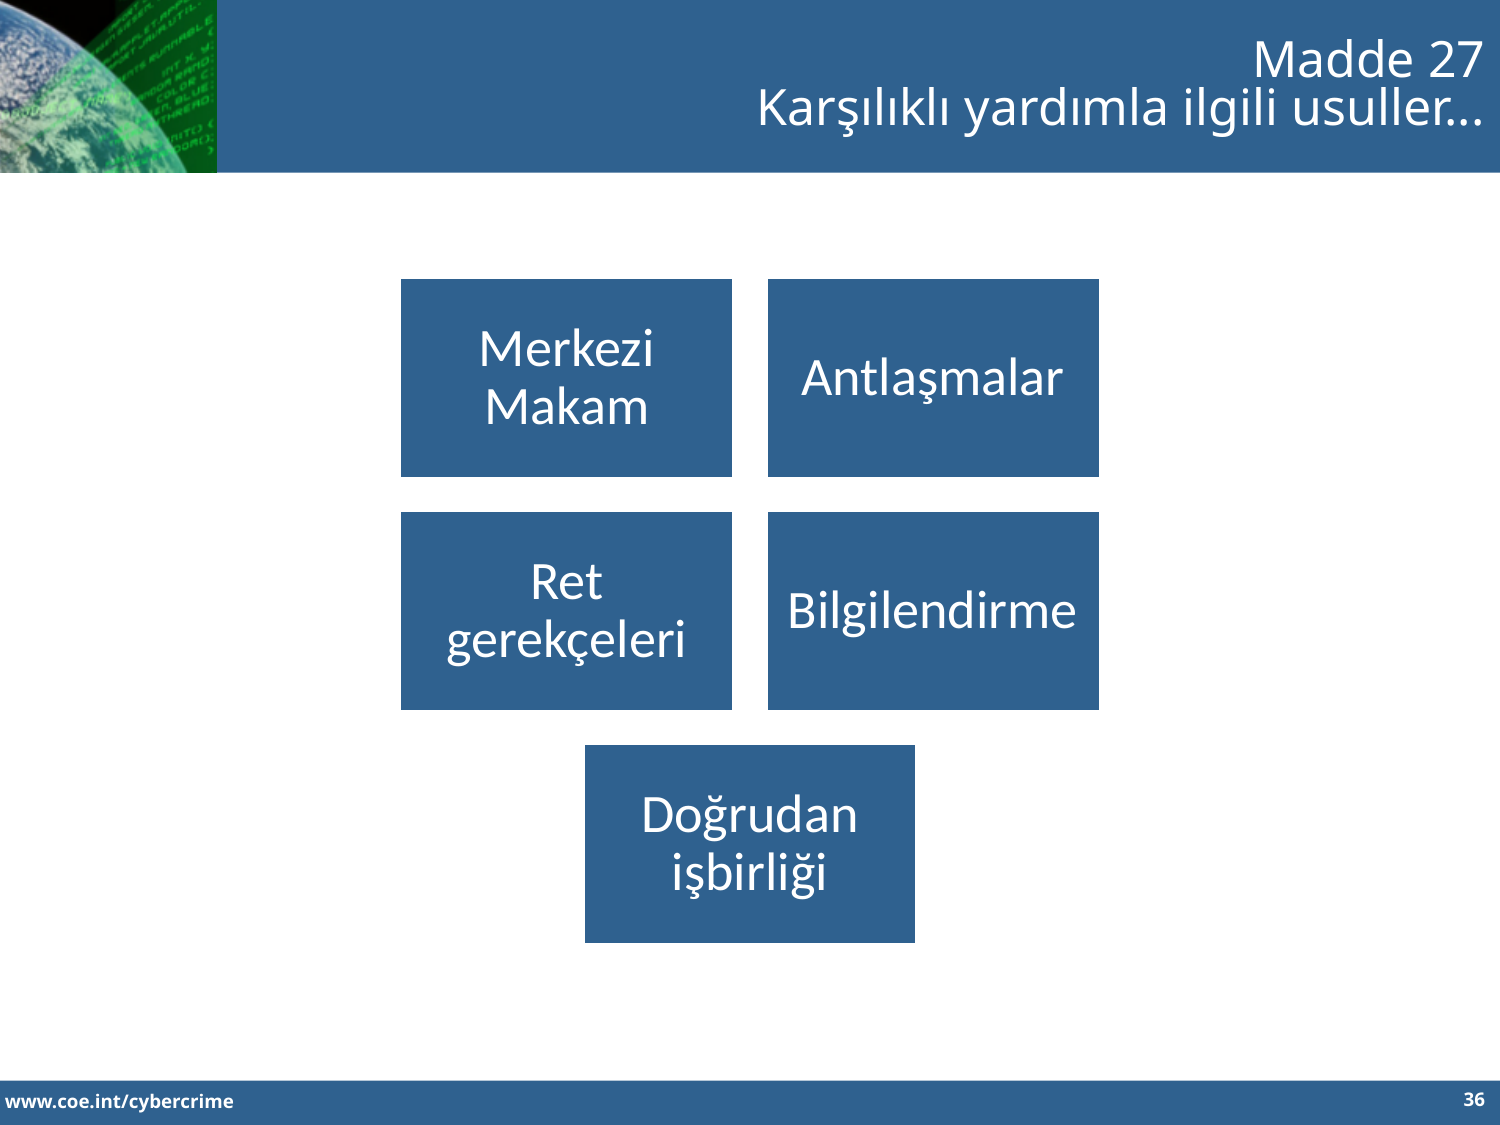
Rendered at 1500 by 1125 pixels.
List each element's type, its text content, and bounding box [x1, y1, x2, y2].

picture [0, 1, 217, 173]
slide_number 36 [1149, 1079, 1500, 1125]
text_box Madde 27 Karşılıklı yardımla ilgili usuller... [274, 11, 1500, 164]
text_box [249, 277, 1250, 945]
